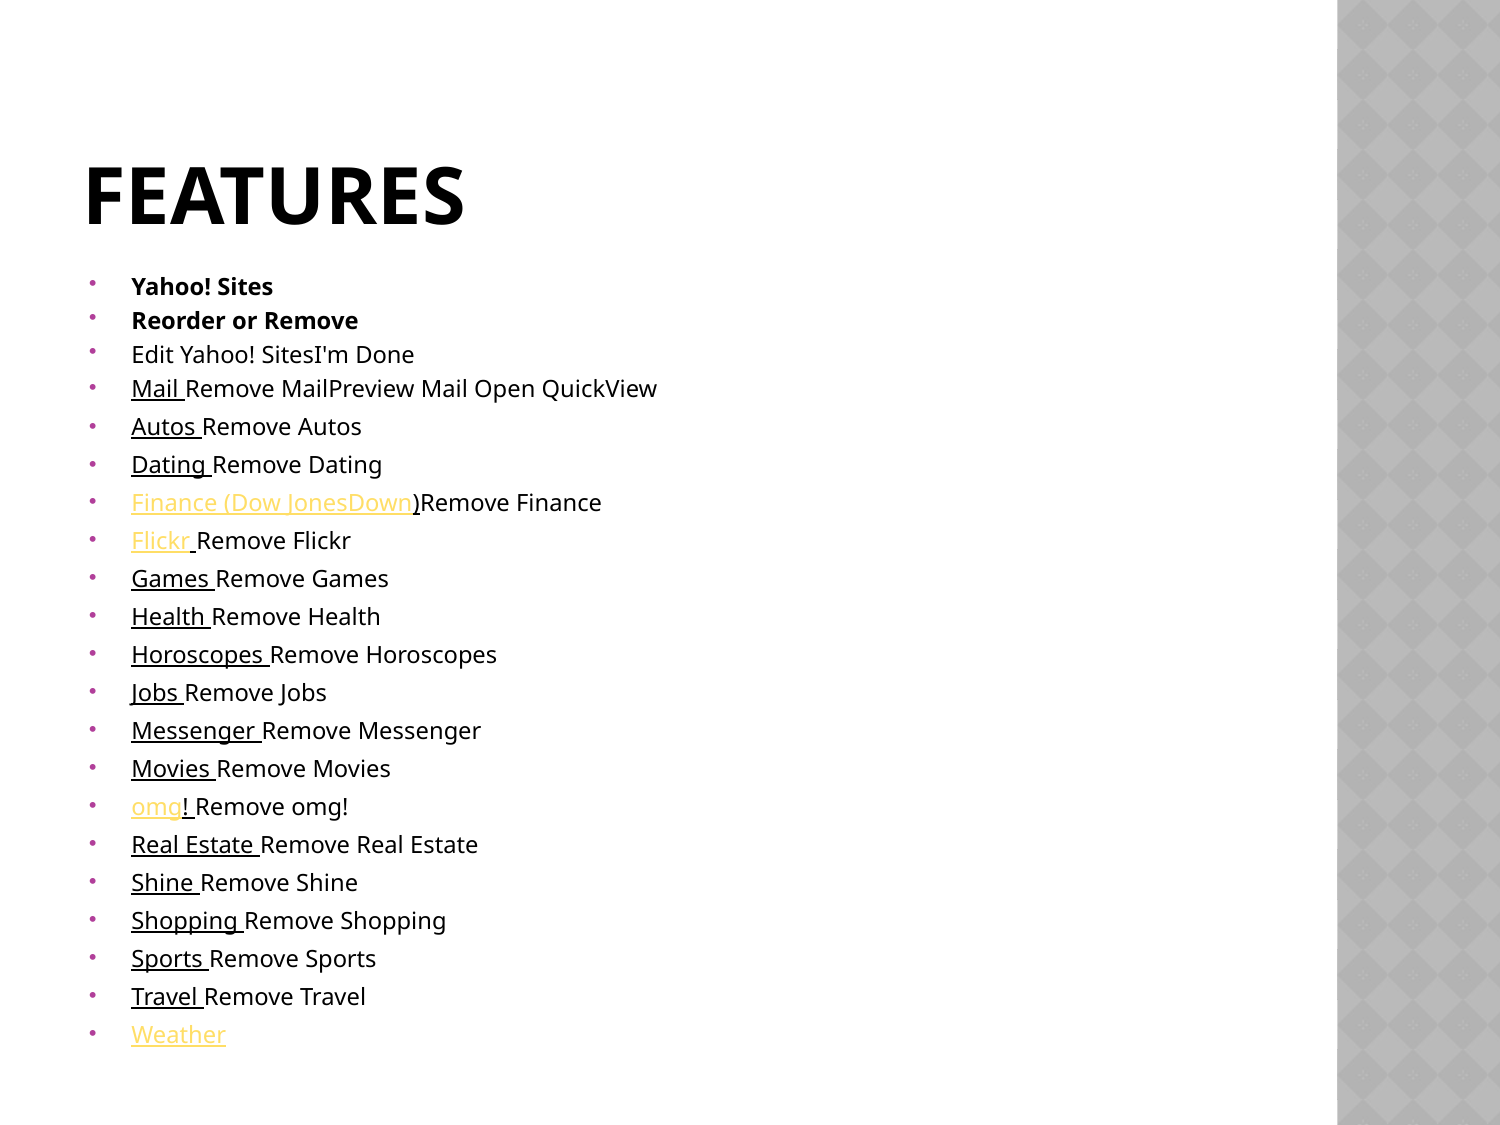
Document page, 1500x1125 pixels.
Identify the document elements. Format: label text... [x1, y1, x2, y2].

list Yahoo! Sites Reorder or Remove Edit Yahoo! SitesI'm Done Mail Remove MailPreview Mail Open QuickView Autos Remove Autos Dating Remove Dating Finance (Dow JonesDown)Remove Finance Flickr Remove Flickr Games Remove Games Health Remove Health Horoscopes Remove Horoscopes Jobs Remove Jobs Messenger Remove Messenger Movies Remove Movies omg! Remove omg! Real Estate Remove Real Estate Shine Remove Shine Shopping Remove Shopping Sports Remove Sports Travel Remove Travel Weather [75, 264, 1263, 1059]
title features [75, 52, 1263, 240]
